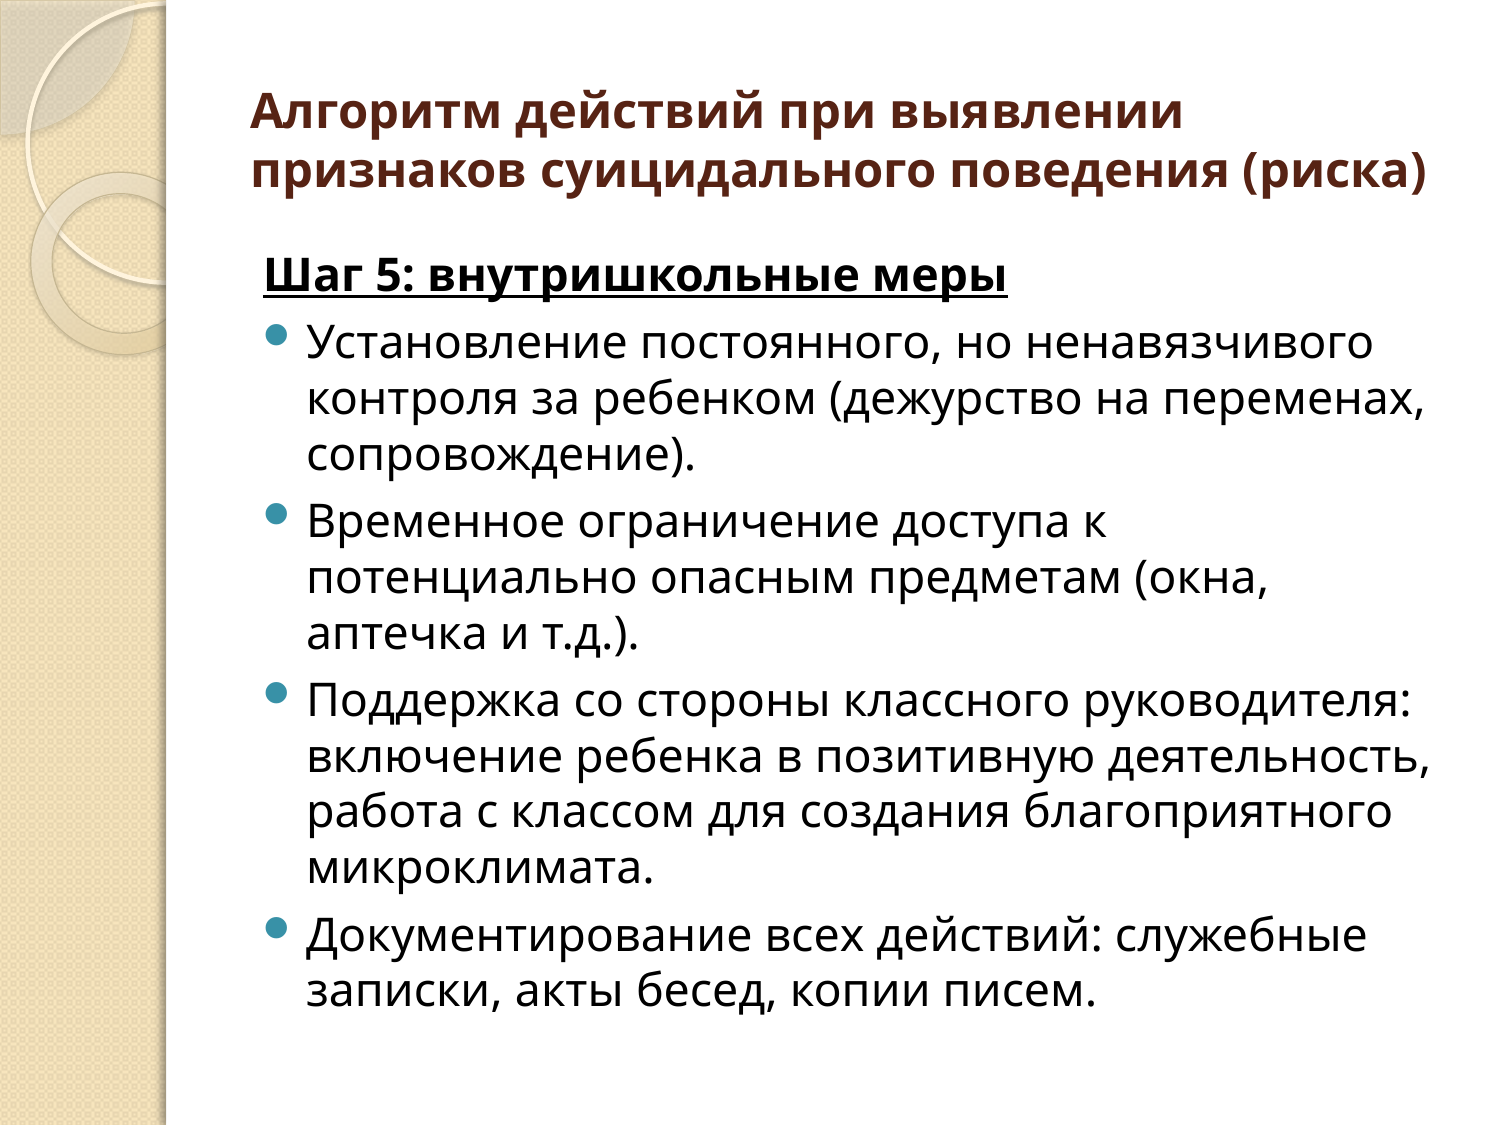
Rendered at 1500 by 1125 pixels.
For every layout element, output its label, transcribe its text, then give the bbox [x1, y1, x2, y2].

title Алгоритм действий при выявлении признаков суицидального поведения (риска) [235, 45, 1466, 233]
list Шаг 5: внутришкольные меры Установление постоянного, но ненавязчивого контроля за ребенком (дежурство на переменах, сопровождение). Временное ограничение доступа к потенциально опасным предметам (окна, аптечка и т.д.). Поддержка со стороны классного руководителя: включение ребенка в позитивную деятельность, работа с классом для создания благоприятного микроклимата. Документирование всех действий: служебные записки, акты бесед, копии писем. [235, 237, 1466, 1025]
